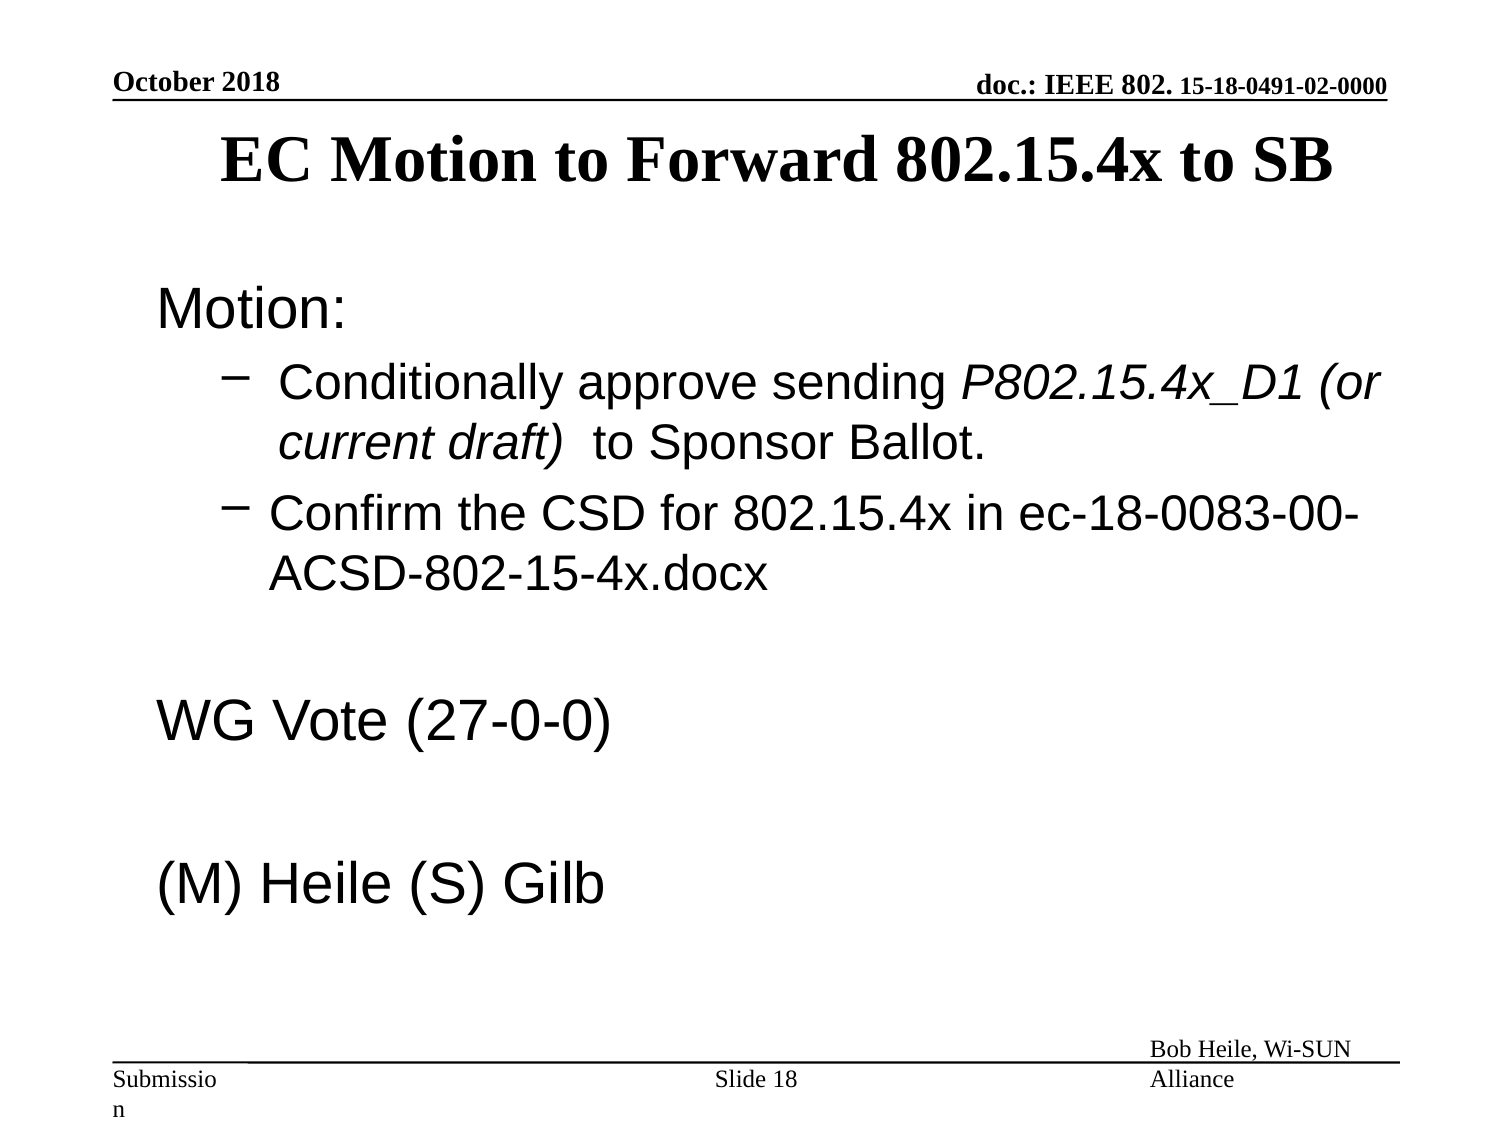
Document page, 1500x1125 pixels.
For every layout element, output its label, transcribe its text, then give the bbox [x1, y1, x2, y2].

slide_number Slide 18 [712, 1062, 800, 1093]
list Motion: Conditionally approve sending P802.15.4x_D1 (or current draft) to Sponsor Ballot. Confirm the CSD for 802.15.4x in ec-18-0083-00-ACSD-802-15-4x.docx WG Vote (27-0-0) (M) Heile (S) Gilb [141, 262, 1434, 1050]
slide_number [112, 62, 375, 98]
footer Bob Heile, Wi-SUN Alliance [1149, 1062, 1413, 1093]
text_box EC Motion to Forward 802.15.4x to SB [140, 107, 1416, 233]
